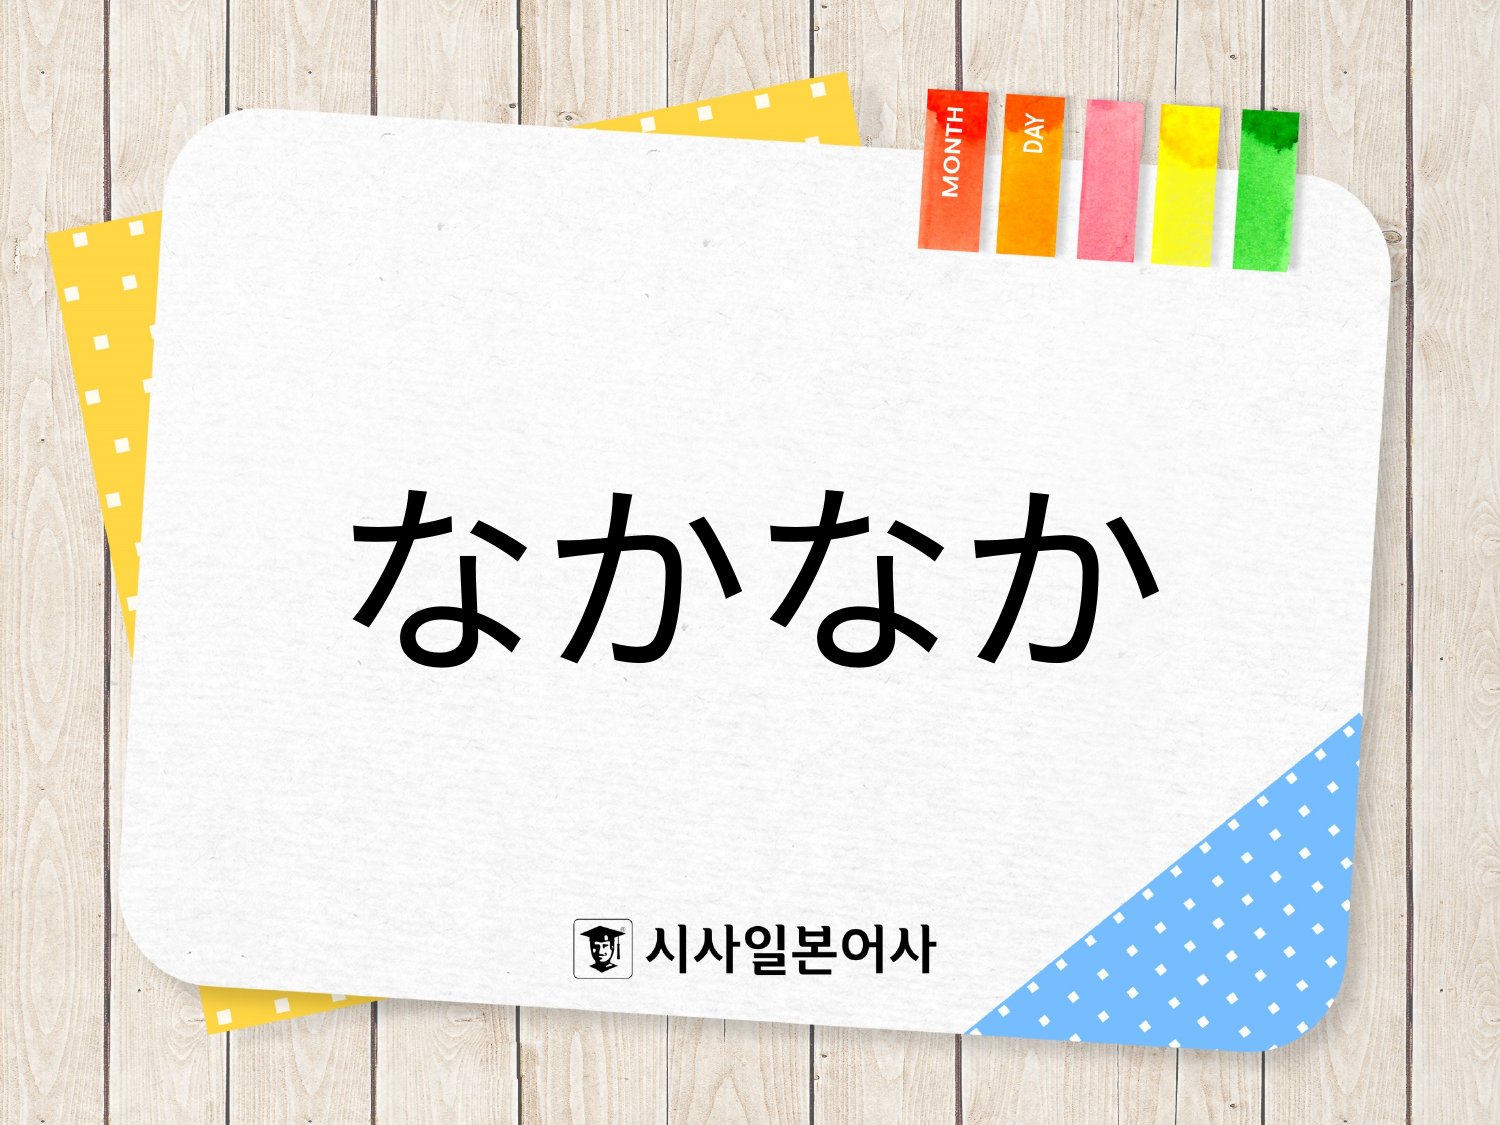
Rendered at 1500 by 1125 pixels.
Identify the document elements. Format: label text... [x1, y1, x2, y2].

picture [0, 0, 1500, 1125]
title なかなか [75, 338, 1425, 811]
